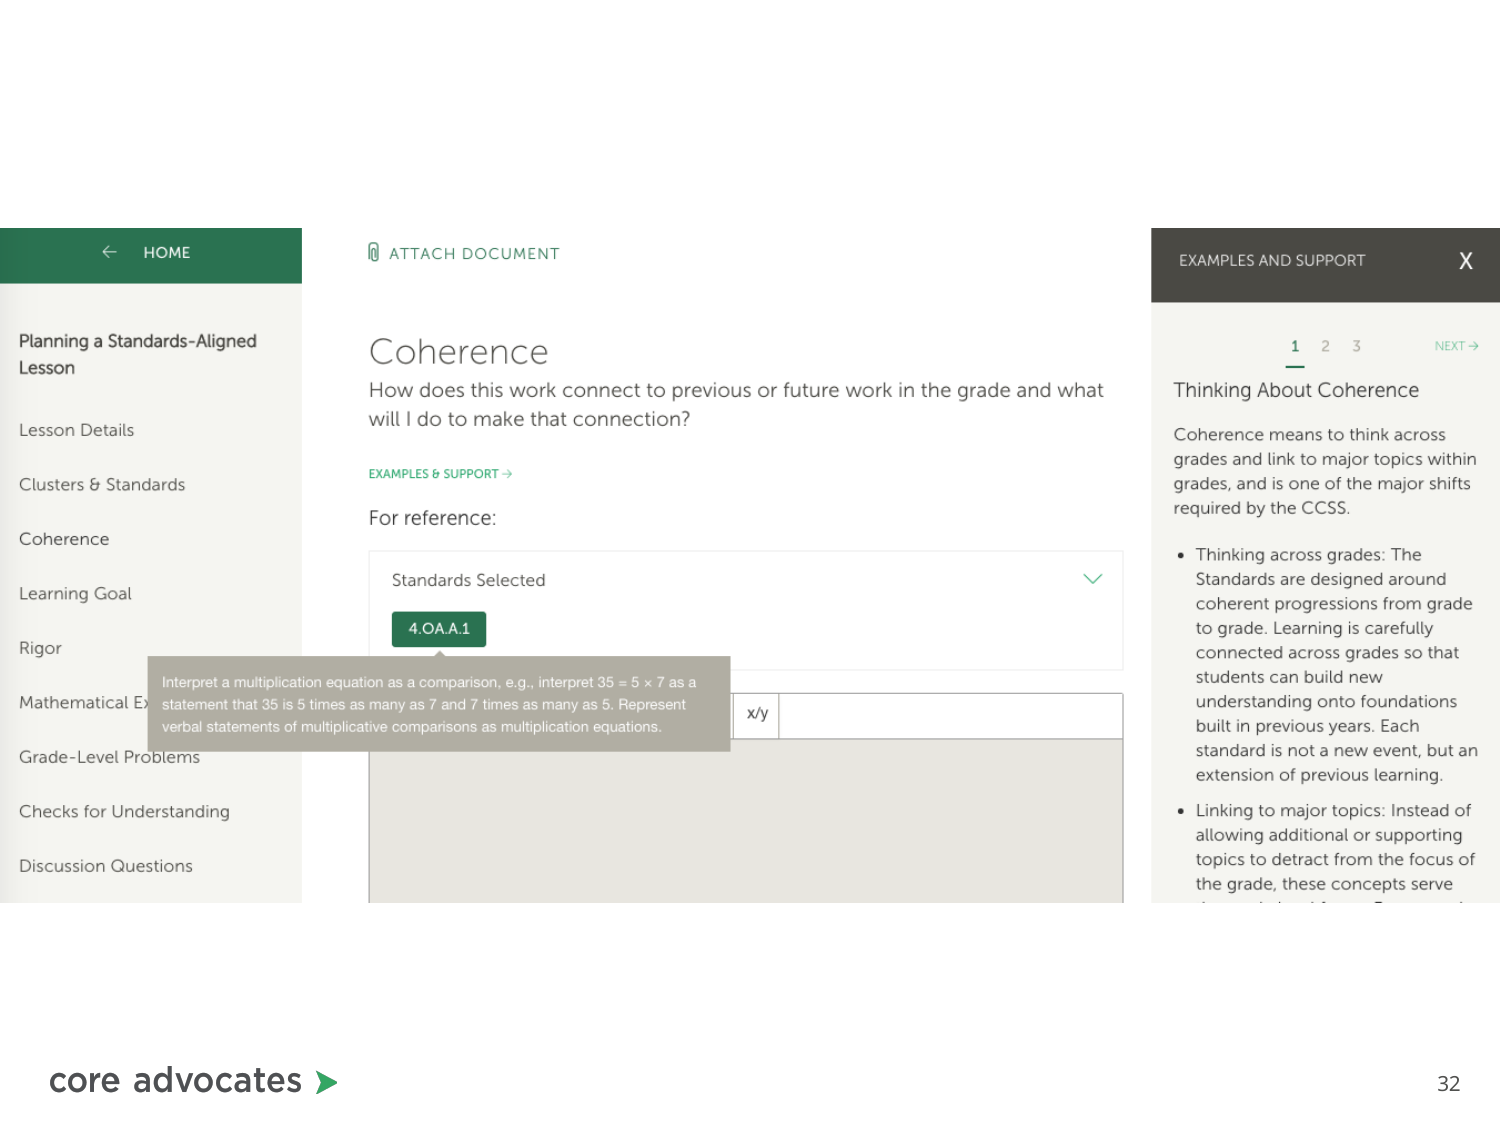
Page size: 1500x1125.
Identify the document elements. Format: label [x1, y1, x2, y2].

picture [0, 228, 1500, 903]
picture [50, 1066, 337, 1094]
